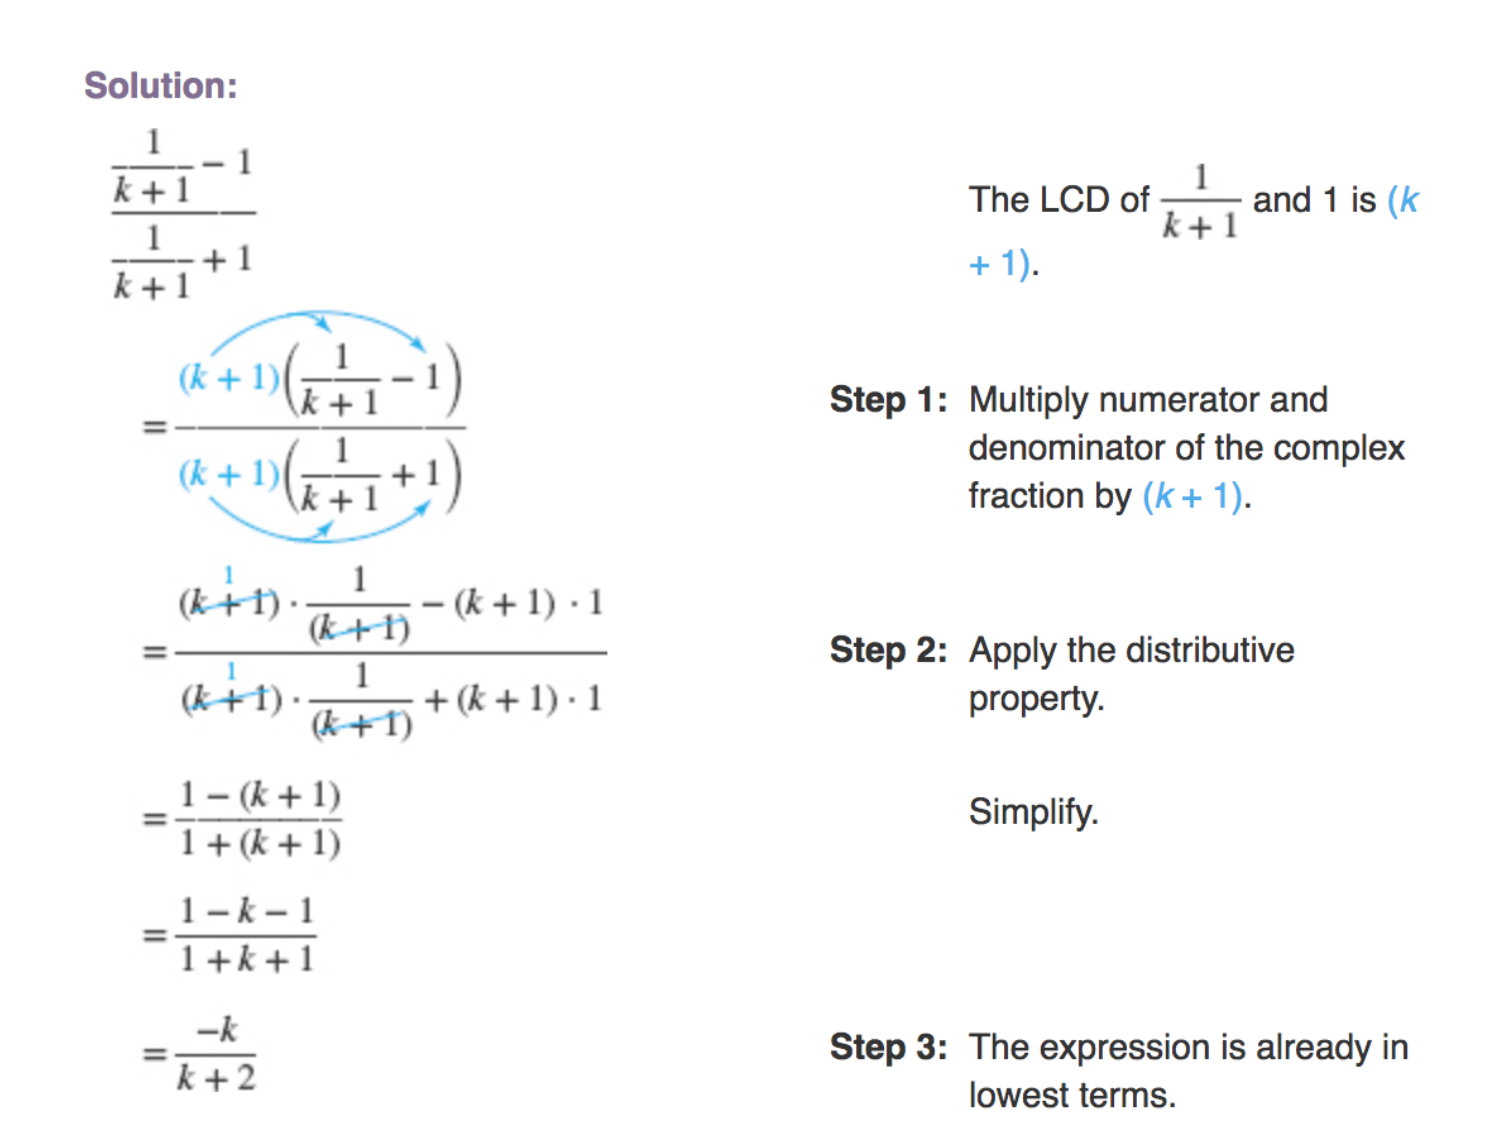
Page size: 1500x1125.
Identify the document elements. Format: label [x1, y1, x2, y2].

list [0, 45, 1500, 1125]
